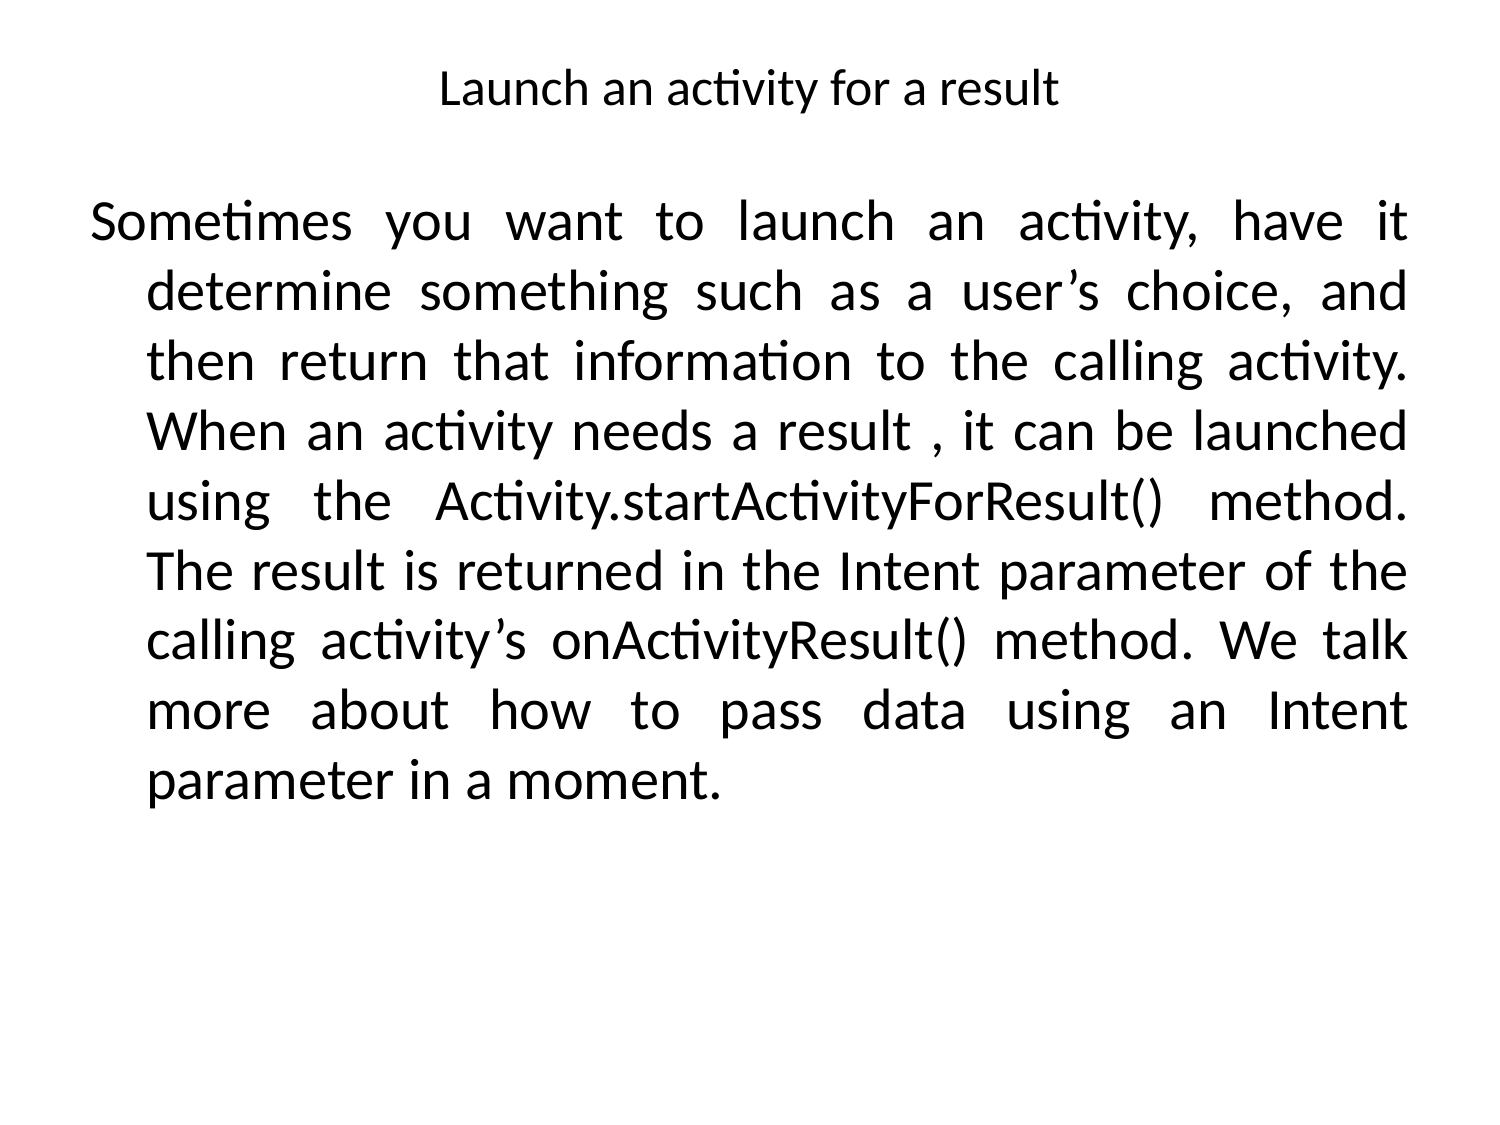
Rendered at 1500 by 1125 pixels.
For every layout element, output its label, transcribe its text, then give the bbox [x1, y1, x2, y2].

list Sometimes you want to launch an activity, have it determine something such as a user’s choice, and then return that information to the calling activity. When an activity needs a result , it can be launched using the Activity.startActivityForResult() method. The result is returned in the Intent parameter of the calling activity’s onActivityResult() method. We talk more about how to pass data using an Intent parameter in a moment. [75, 174, 1425, 1005]
title Launch an activity for a result [75, 45, 1425, 174]
